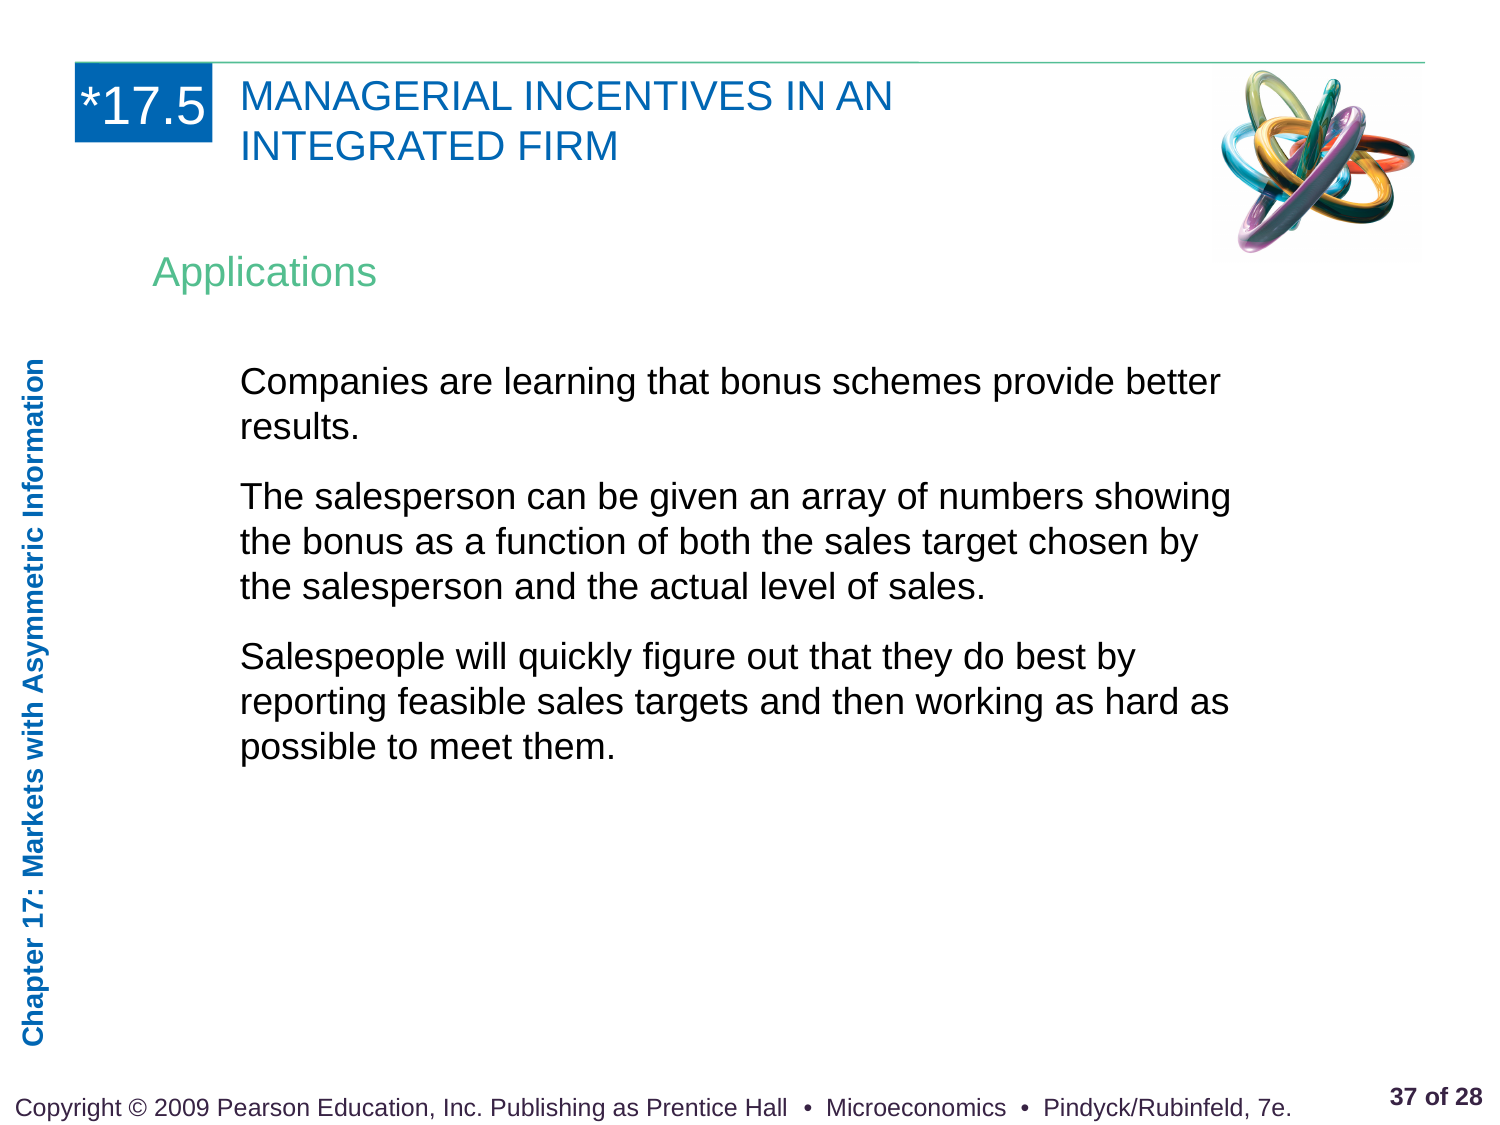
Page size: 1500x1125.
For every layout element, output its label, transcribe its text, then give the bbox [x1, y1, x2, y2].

picture [1212, 143, 1422, 263]
text_box Companies are learning that bonus schemes provide better results. The salesperson can be given an array of numbers showing the bonus as a function of both the sales target chosen by the salesperson and the actual level of sales. Salespeople will quickly figure out that they do best by reporting feasible sales targets and then working as hard as possible to meet them. [224, 349, 1275, 775]
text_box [74, 62, 1426, 143]
text_box Applications [137, 237, 400, 303]
text_box MANAGERIAL INCENTIVES IN AN INTEGRATED FIRM [224, 152, 1207, 163]
